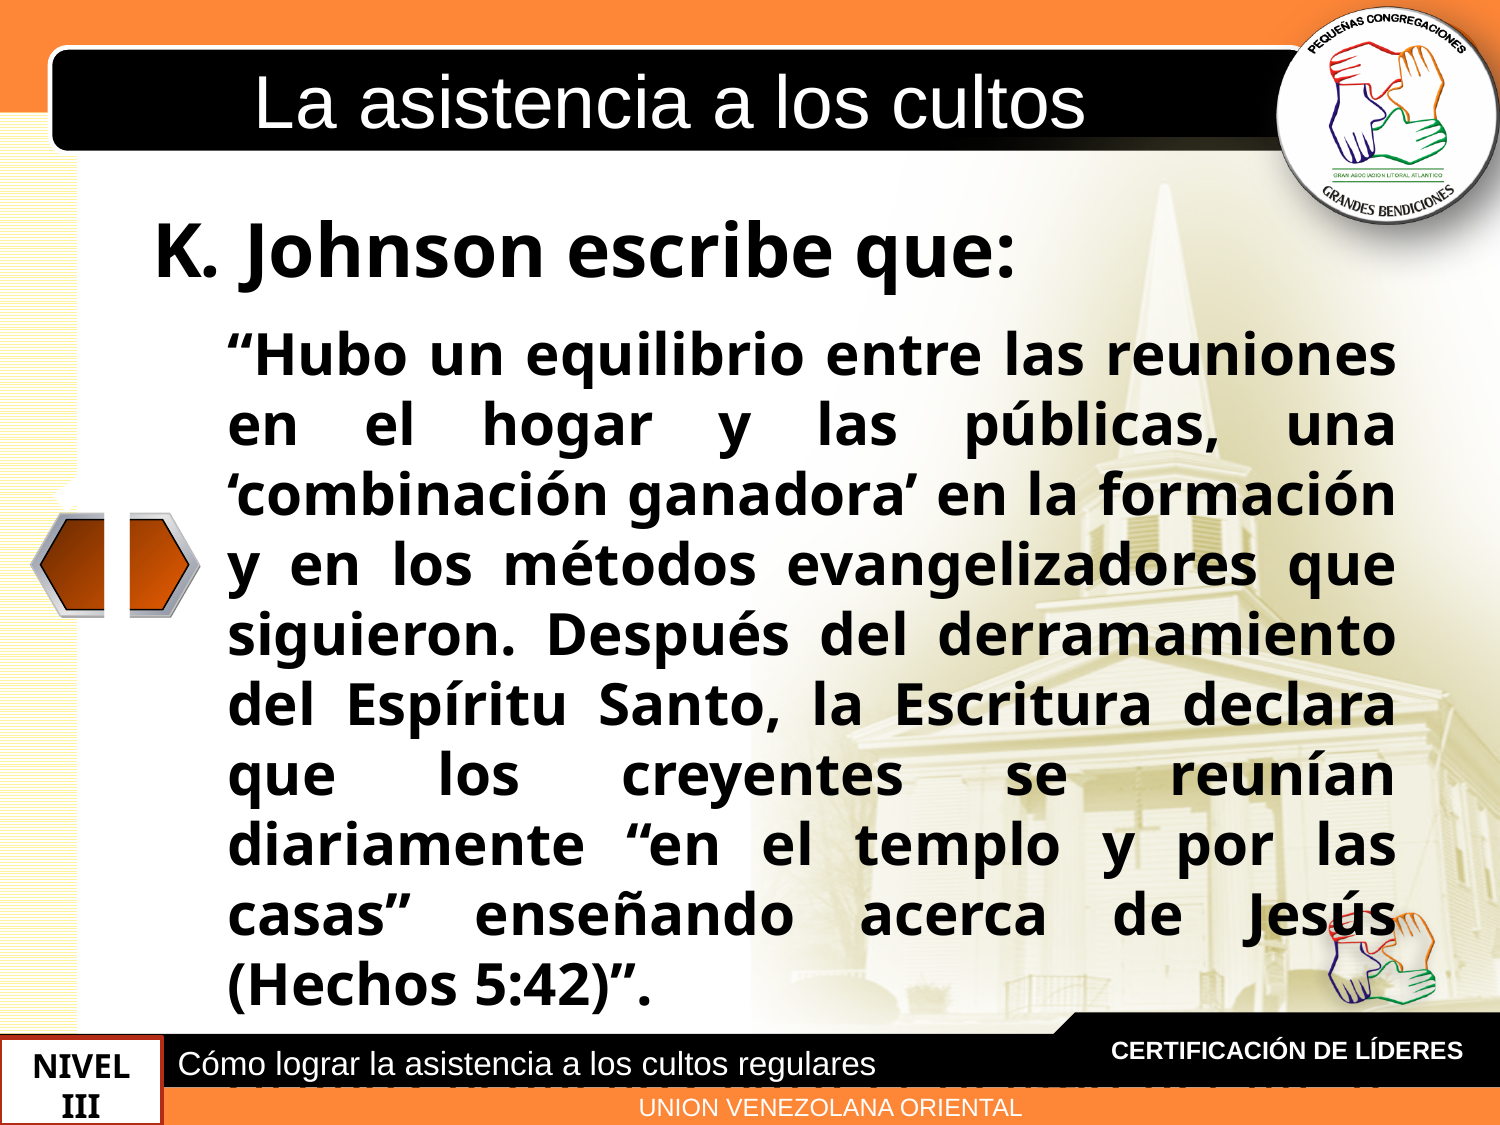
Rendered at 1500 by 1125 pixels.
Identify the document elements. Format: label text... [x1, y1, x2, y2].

picture [749, 6, 1500, 1012]
text_box K. Johnson escribe que: “Hubo un equilibrio entre las reuniones en el hogar y las públicas, una ‘combinación ganadora’ en la formación y en los métodos evangelizadores que siguieron. Después del derramamiento del Espíritu Santo, la Escritura declara que los creyentes se reunían diariamente “en el templo y por las casas” enseñando acerca de Jesús (Hechos 5:42)”. Grupos pequeños para el tiempo del fin, p. 70. [137, 194, 744, 1010]
text_box NIVEL III [0, 1096, 162, 1125]
footer UNION VENEZOLANA ORIENTAL [162, 1095, 1500, 1125]
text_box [0, 1012, 1500, 1088]
title La asistencia a los cultos [74, 52, 1258, 145]
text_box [0, 362, 238, 727]
